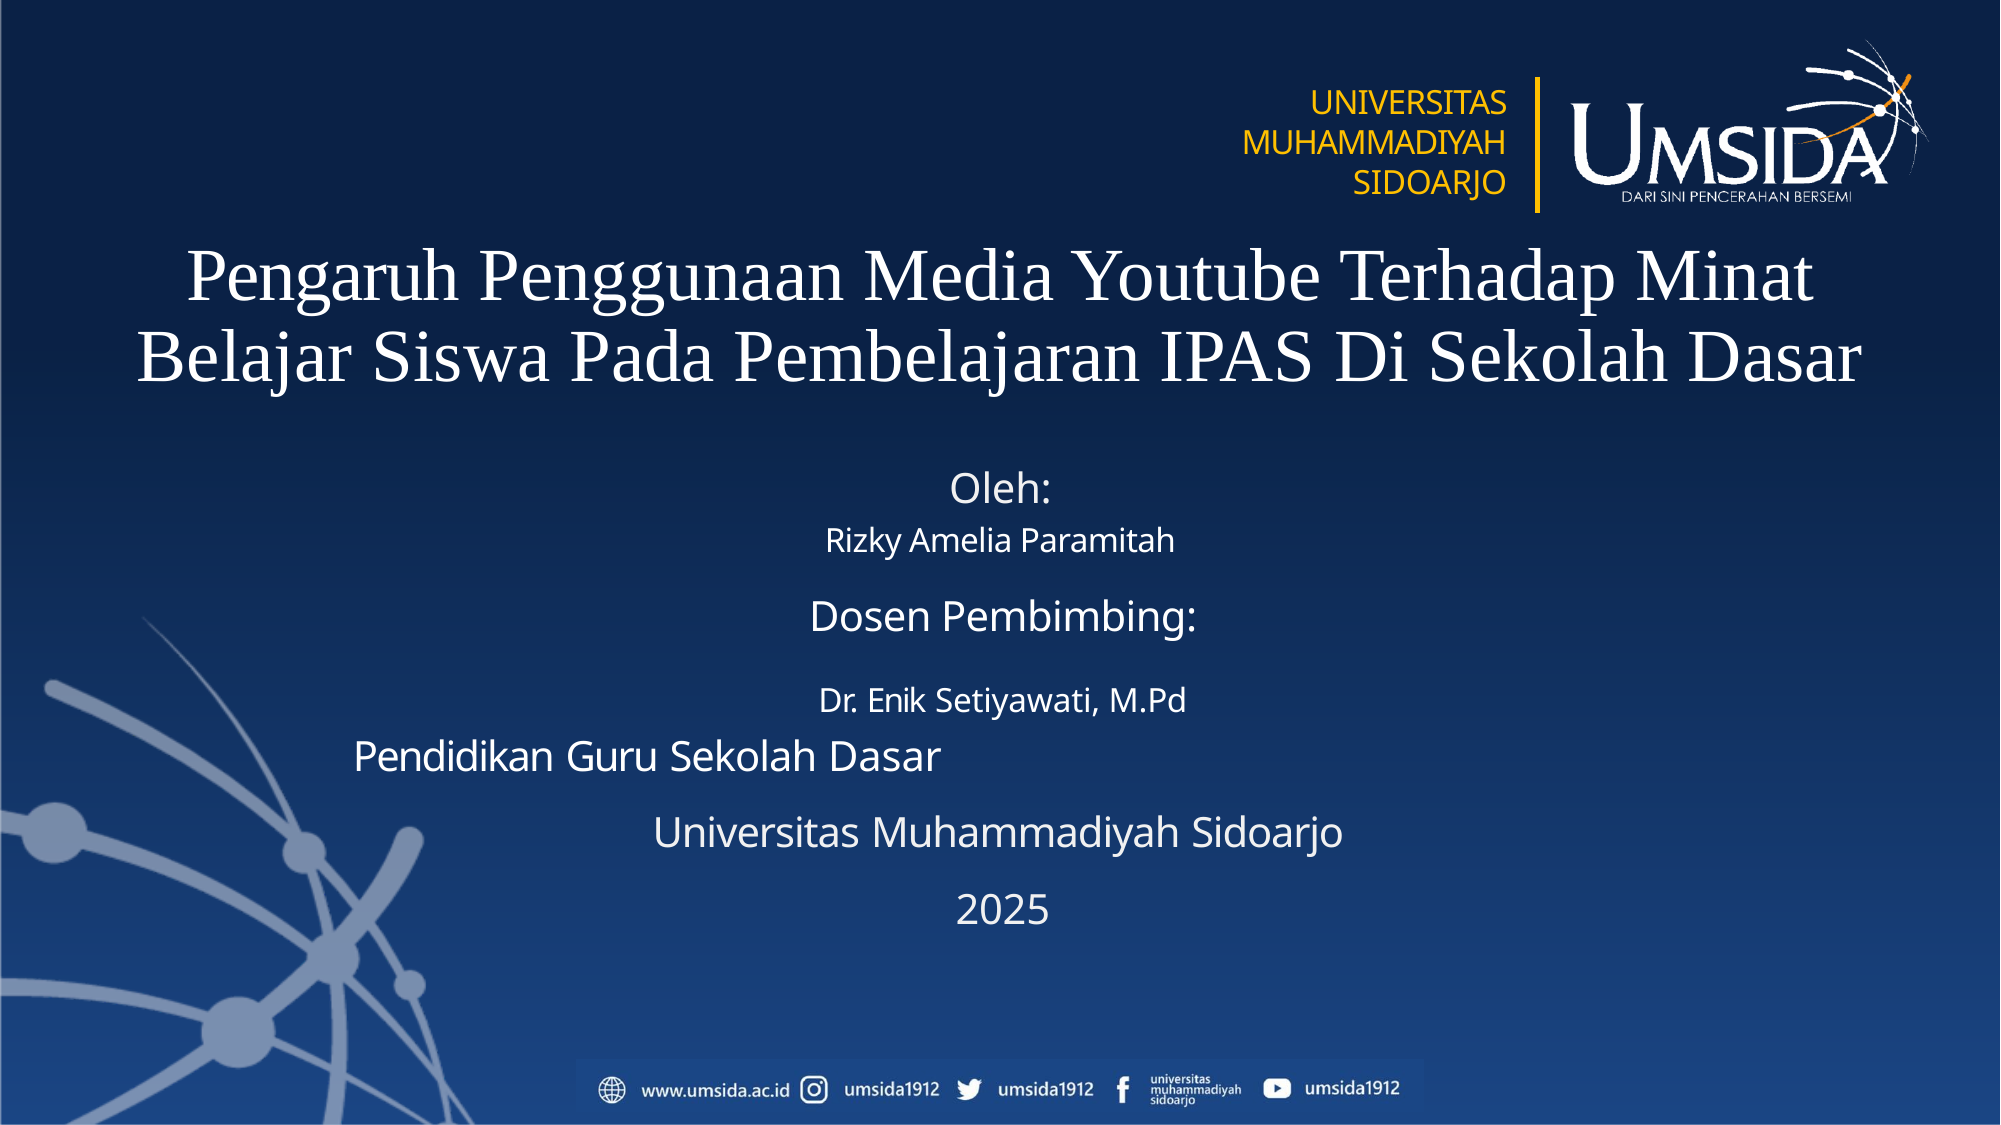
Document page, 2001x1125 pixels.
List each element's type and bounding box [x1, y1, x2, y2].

text_box [1534, 36, 1930, 214]
text_box [0, 0, 2000, 1125]
